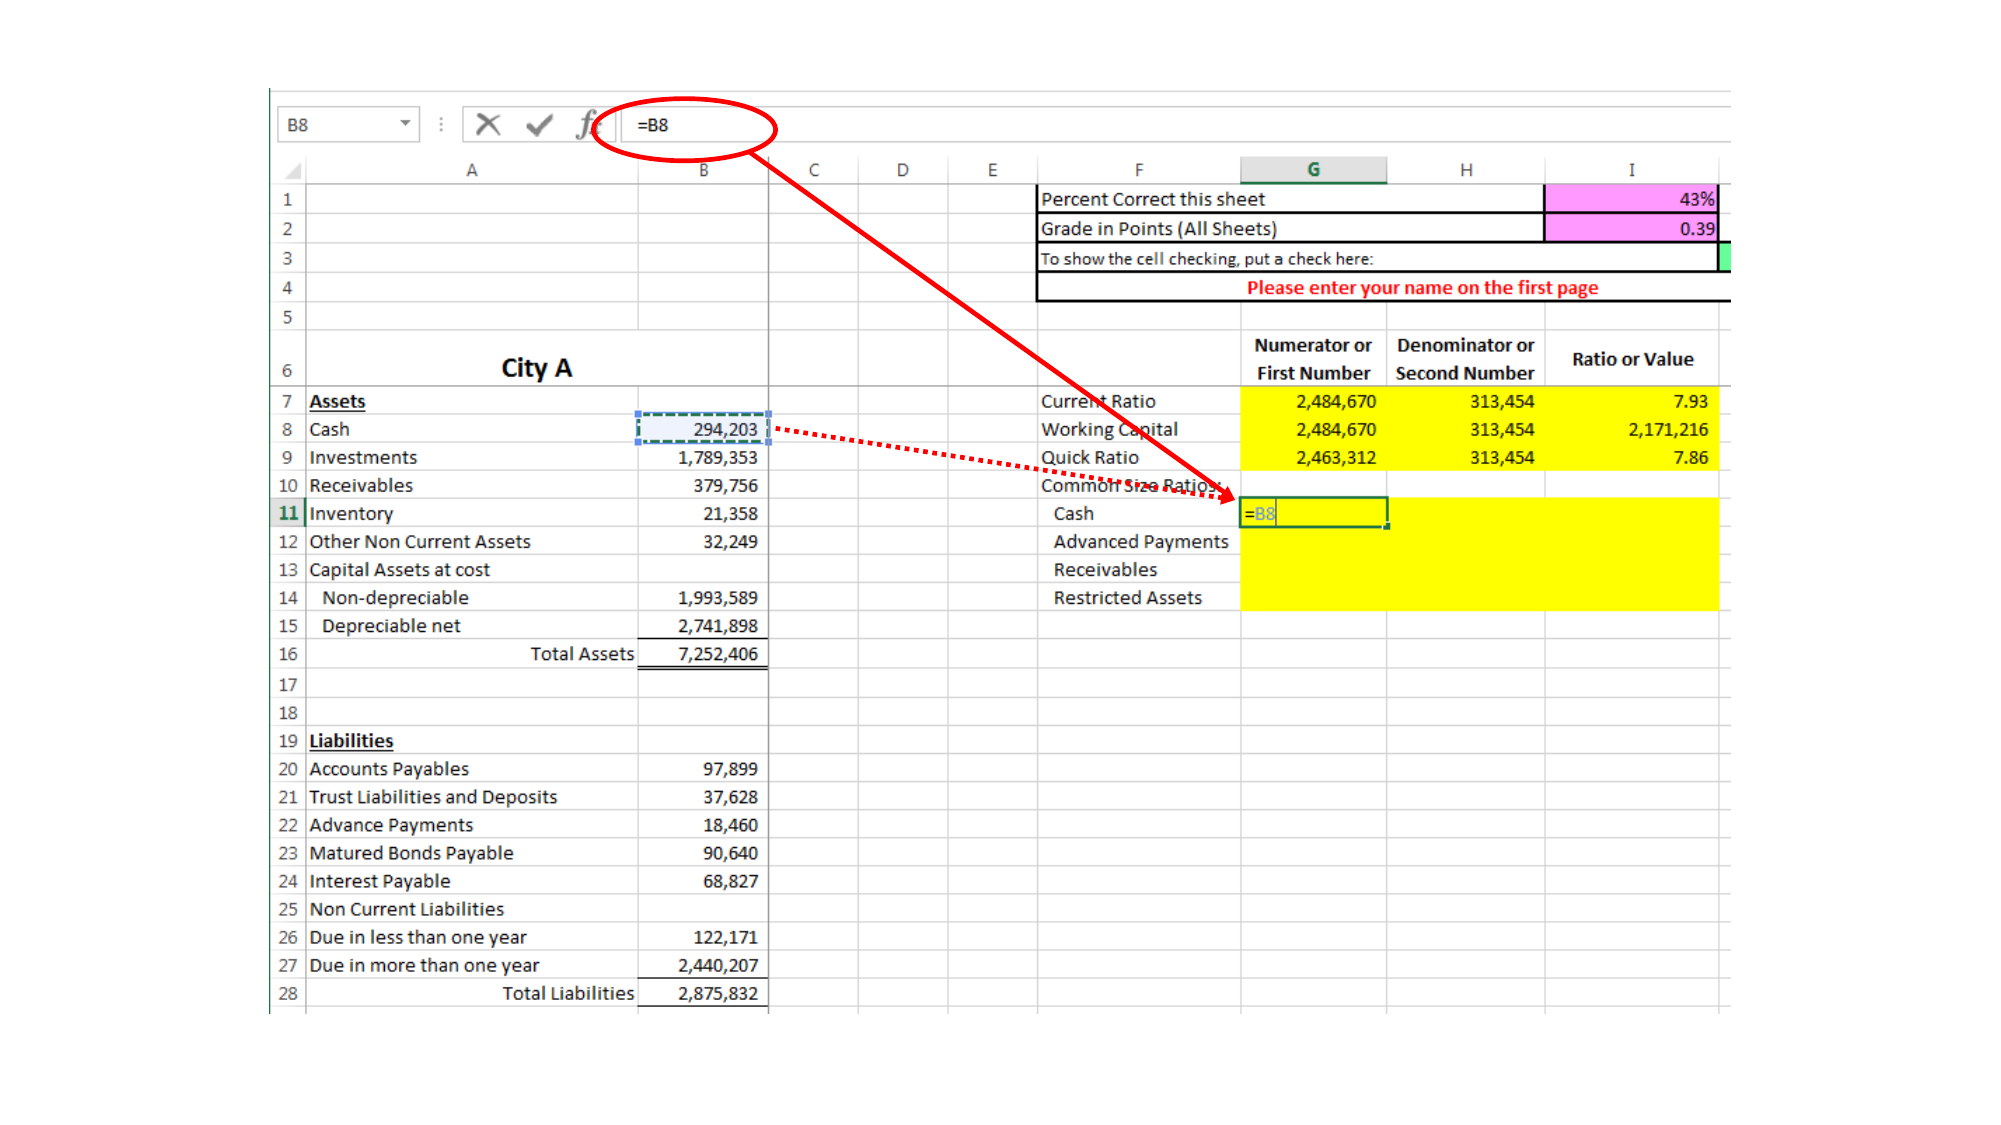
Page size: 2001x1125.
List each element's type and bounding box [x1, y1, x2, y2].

text_box [775, 428, 1236, 500]
text_box [748, 151, 1236, 500]
list [269, 88, 1731, 1014]
